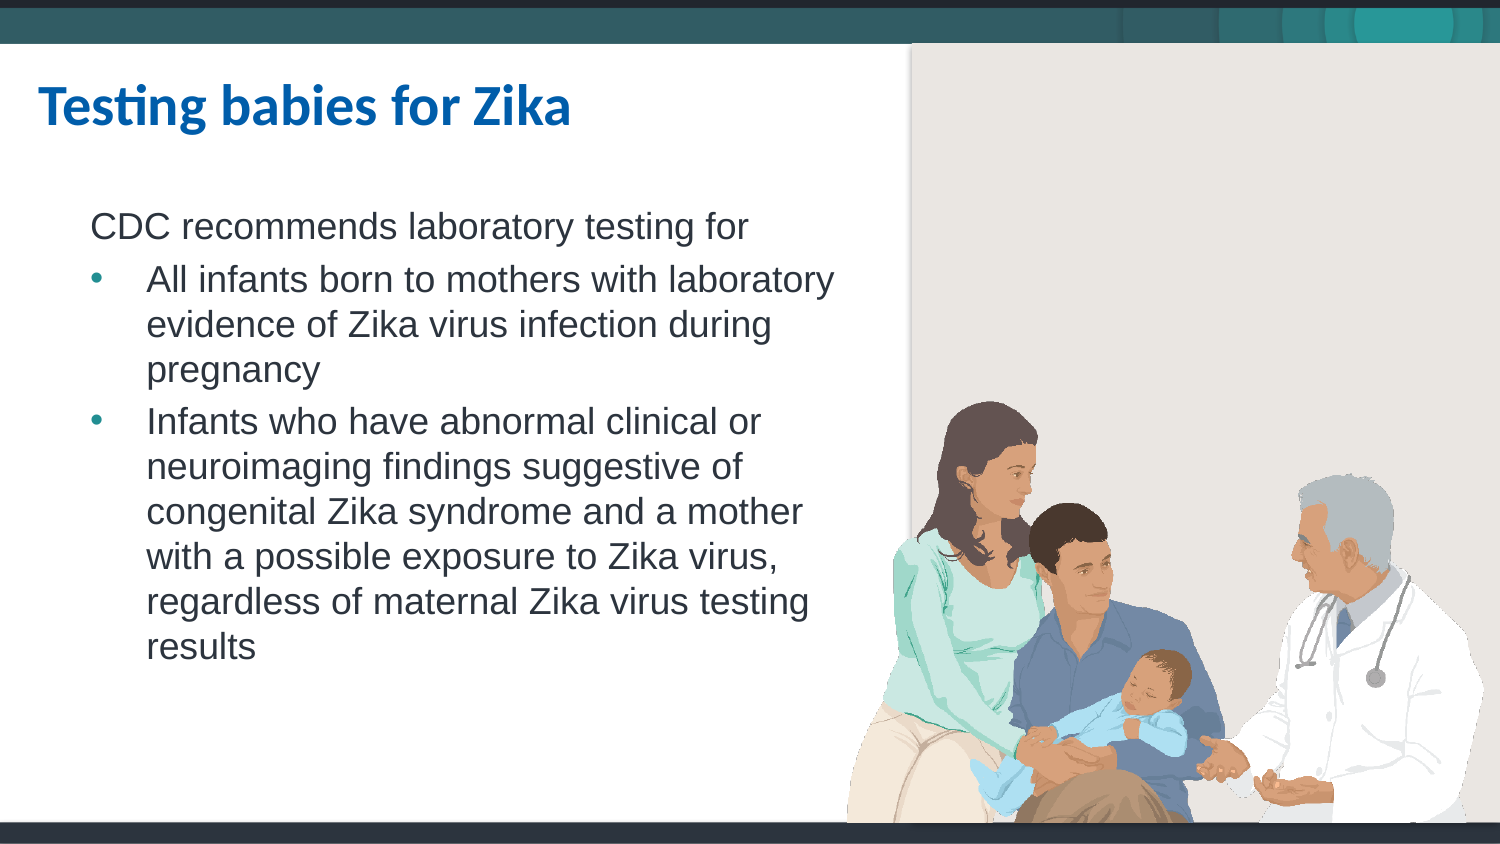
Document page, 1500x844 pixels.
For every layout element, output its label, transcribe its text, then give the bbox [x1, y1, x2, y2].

picture [0, 0, 1500, 44]
list CDC recommends laboratory testing for All infants born to mothers with laboratory evidence of Zika virus infection during pregnancy Infants who have abnormal clinical or neuroimaging findings suggestive of congenital Zika syndrome and a mother with a possible exposure to Zika virus, regardless of maternal Zika virus testing results [75, 211, 889, 794]
title Testing babies for Zika [23, 59, 889, 211]
picture [816, 369, 1488, 824]
